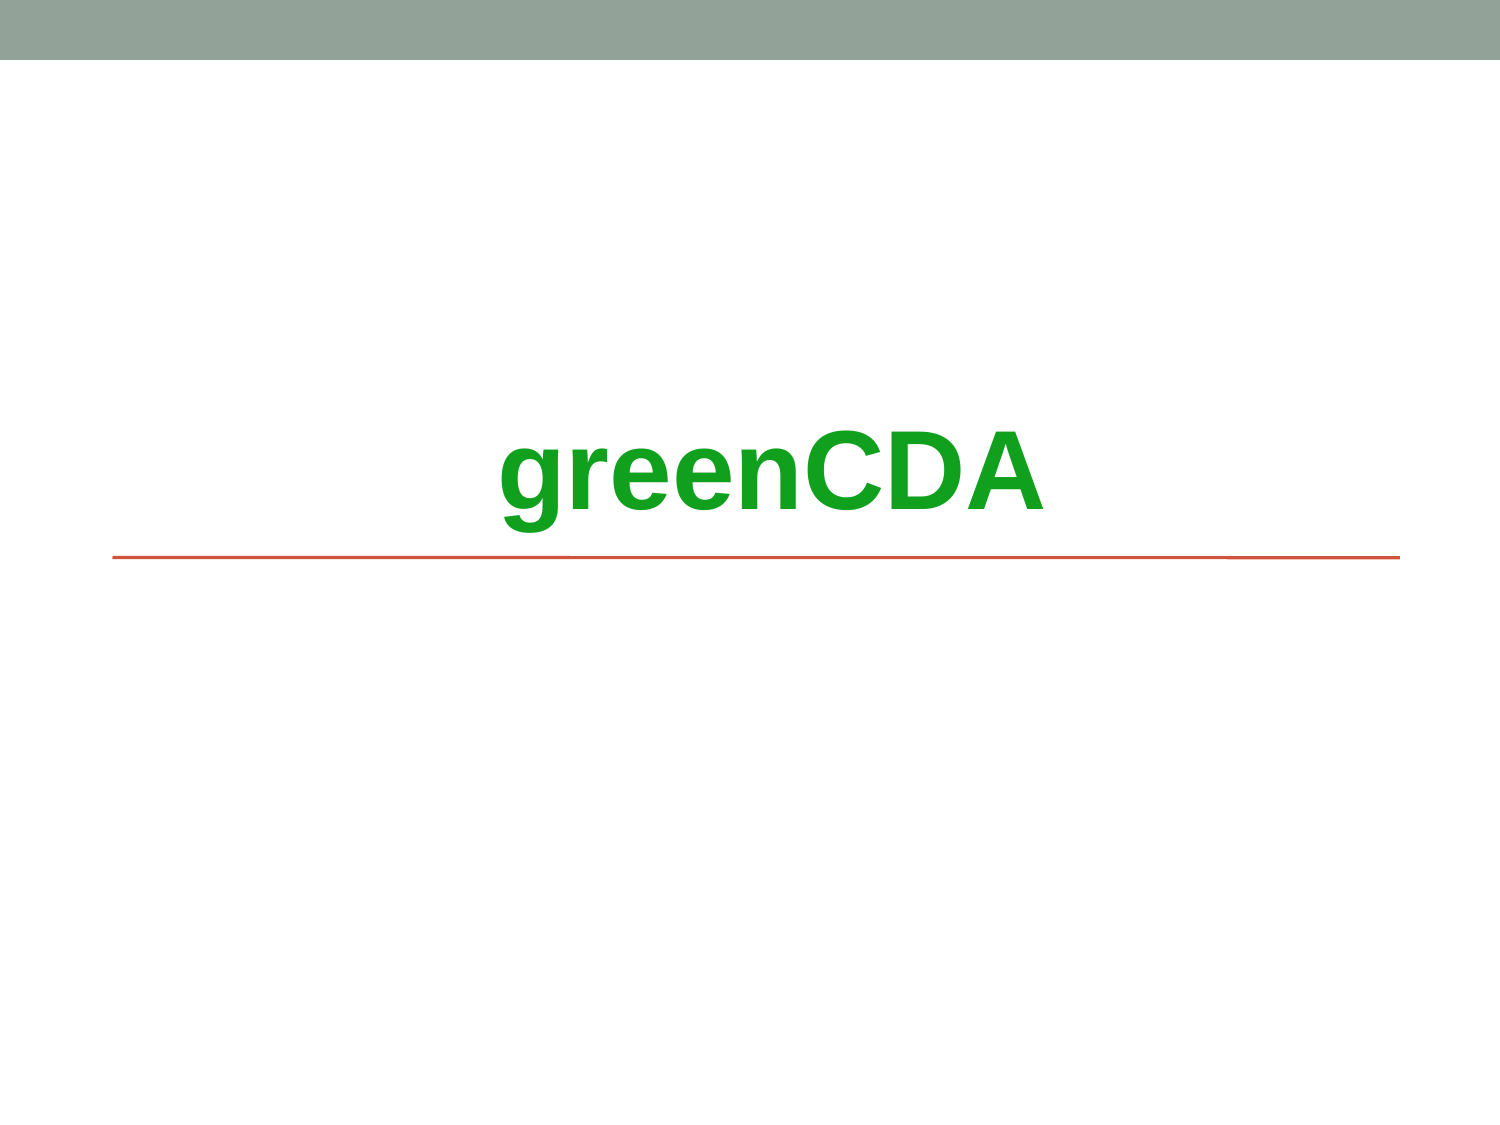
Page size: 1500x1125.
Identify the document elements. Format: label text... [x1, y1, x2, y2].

text_box greenCDA [482, 389, 1063, 540]
